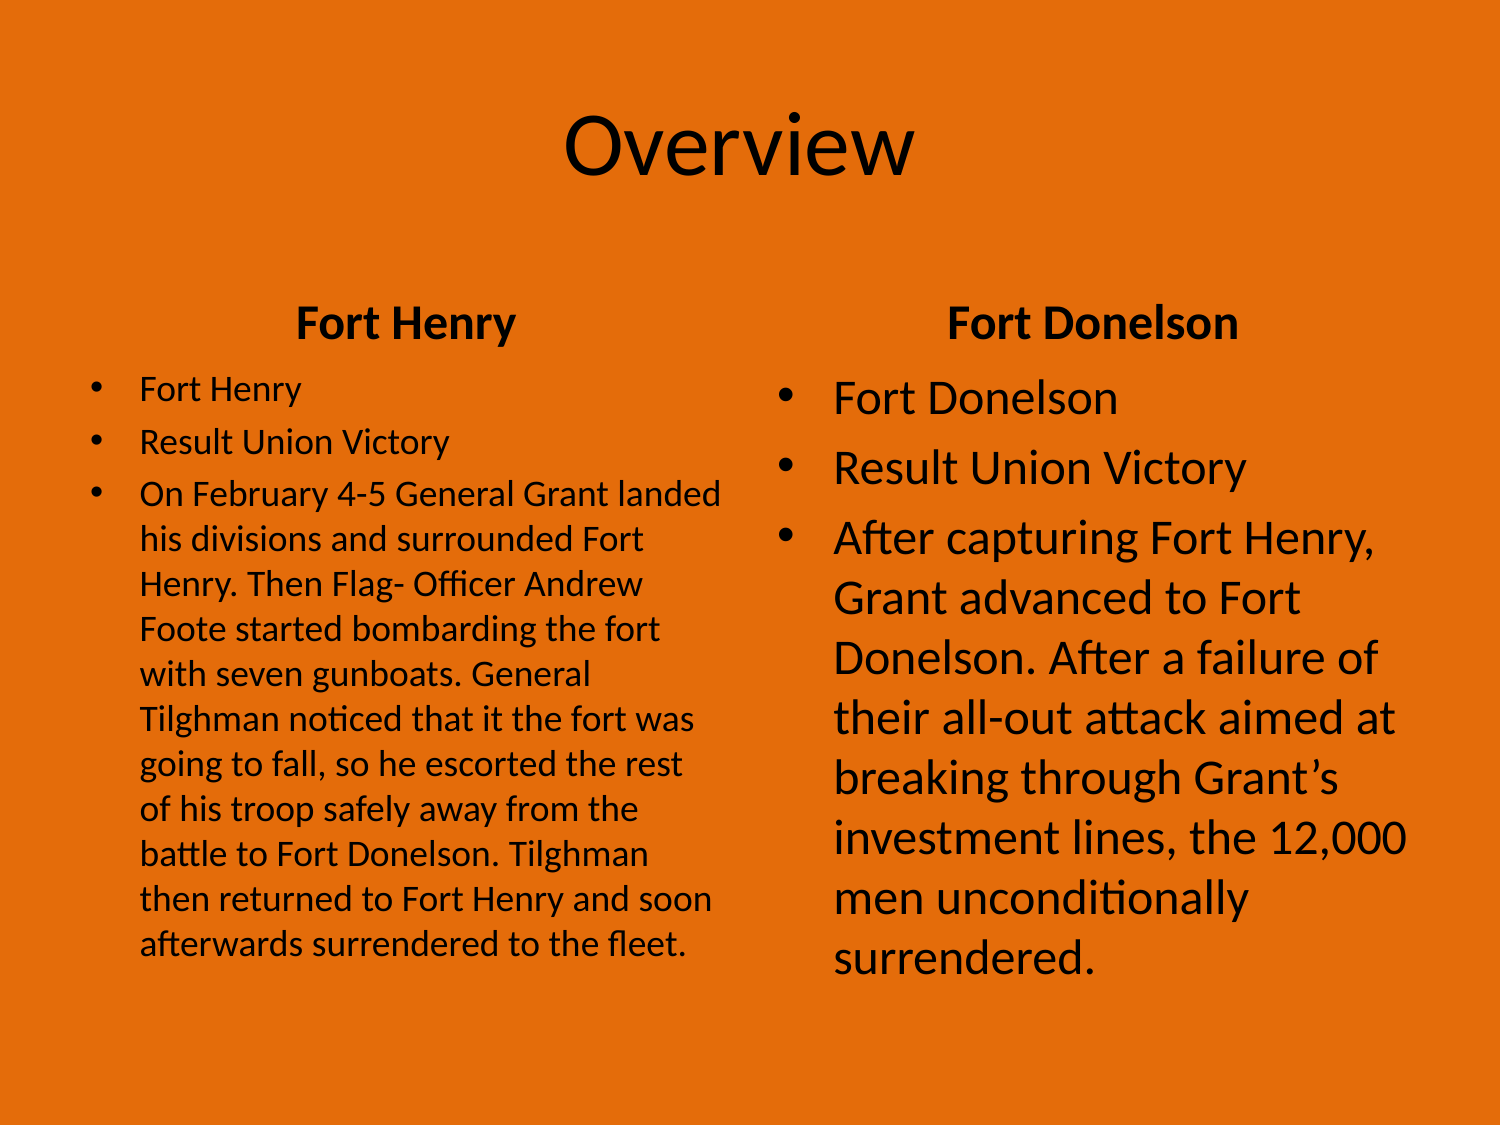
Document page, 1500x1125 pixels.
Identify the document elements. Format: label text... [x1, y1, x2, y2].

list Fort Henry Result Union Victory On February 4-5 General Grant landed his divisions and surrounded Fort Henry. Then Flag- Officer Andrew Foote started bombarding the fort with seven gunboats. General Tilghman noticed that it the fort was going to fall, so he escorted the rest of his troop safely away from the battle to Fort Donelson. Tilghman then returned to Fort Henry and soon afterwards surrendered to the fleet. [75, 356, 738, 1005]
list Fort Donelson Result Union Victory After capturing Fort Henry, Grant advanced to Fort Donelson. After a failure of their all-out attack aimed at breaking through Grant’s investment lines, the 12,000 men unconditionally surrendered. [761, 356, 1425, 1005]
list Fort Henry [75, 251, 738, 356]
list Fort Donelson [761, 251, 1425, 356]
title Overview [75, 45, 1425, 233]
